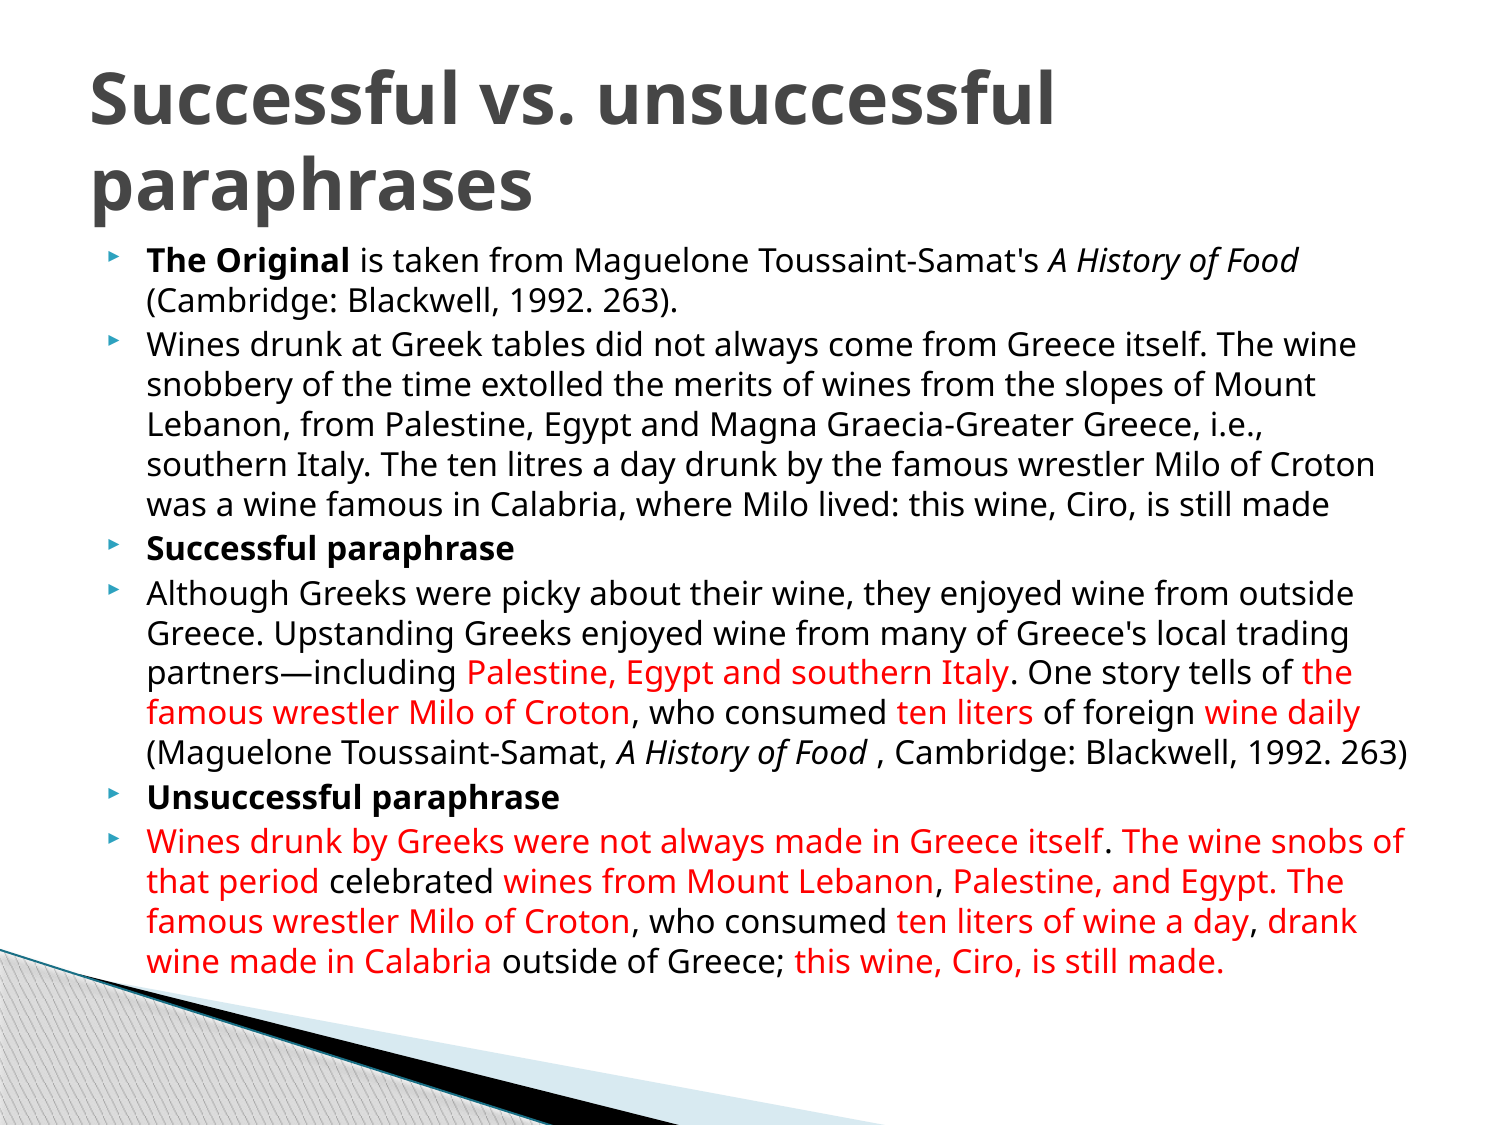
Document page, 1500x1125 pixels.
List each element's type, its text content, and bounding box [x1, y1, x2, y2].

list The Original is taken from Maguelone Toussaint-Samat's A History of Food (Cambridge: Blackwell, 1992. 263). Wines drunk at Greek tables did not always come from Greece itself. The wine snobbery of the time extolled the merits of wines from the slopes of Mount Lebanon, from Palestine, Egypt and Magna Graecia-Greater Greece, i.e., southern Italy. The ten litres a day drunk by the famous wrestler Milo of Croton was a wine famous in Calabria, where Milo lived: this wine, Ciro, is still made Successful paraphrase Although Greeks were picky about their wine, they enjoyed wine from outside Greece. Upstanding Greeks enjoyed wine from many of Greece's local trading partners—including Palestine, Egypt and southern Italy. One story tells of the famous wrestler Milo of Croton, who consumed ten liters of foreign wine daily (Maguelone Toussaint-Samat, A History of Food , Cambridge: Blackwell, 1992. 263) Unsuccessful paraphrase Wines drunk by Greeks were not always made in Greece itself. The wine snobs of that period celebrated wines from Mount Lebanon, Palestine, and Egypt. The famous wrestler Milo of Croton, who consumed ten liters of wine a day, drank wine made in Calabria outside of Greece; this wine, Ciro, is still made. [75, 233, 1425, 1035]
title Successful vs. unsuccessful paraphrases [75, 45, 1425, 233]
